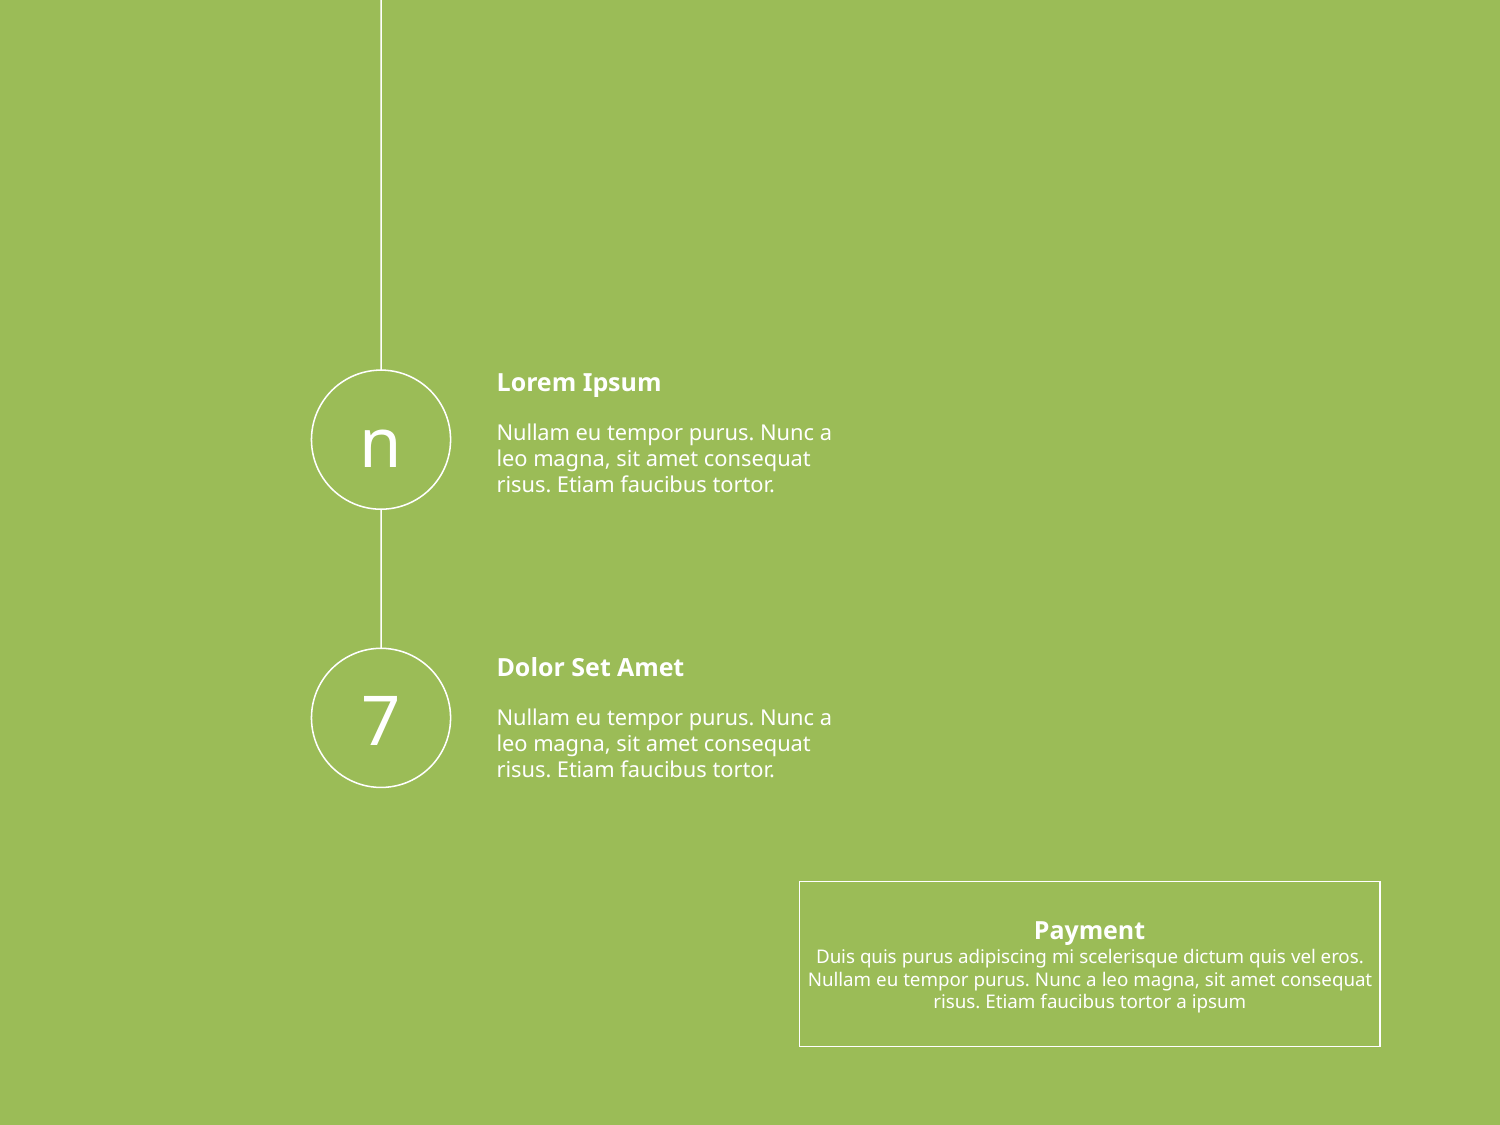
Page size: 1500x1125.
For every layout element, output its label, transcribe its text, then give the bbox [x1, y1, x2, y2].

text_box n [310, 369, 452, 511]
text_box Payment Duis quis purus adipiscing mi scelerisque dictum quis vel eros. Nullam eu tempor purus. Nunc a leo magna, sit amet consequat risus. Etiam faucibus tortor a ipsum [799, 881, 1381, 1047]
text_box 7 [310, 647, 452, 789]
text_box Dolor Set Amet Nullam eu tempor purus. Nunc a leo magna, sit amet consequat risus. Etiam faucibus tortor. [489, 647, 852, 786]
text_box Lorem Ipsum Nullam eu tempor purus. Nunc a leo magna, sit amet consequat risus. Etiam faucibus tortor. [489, 362, 852, 502]
